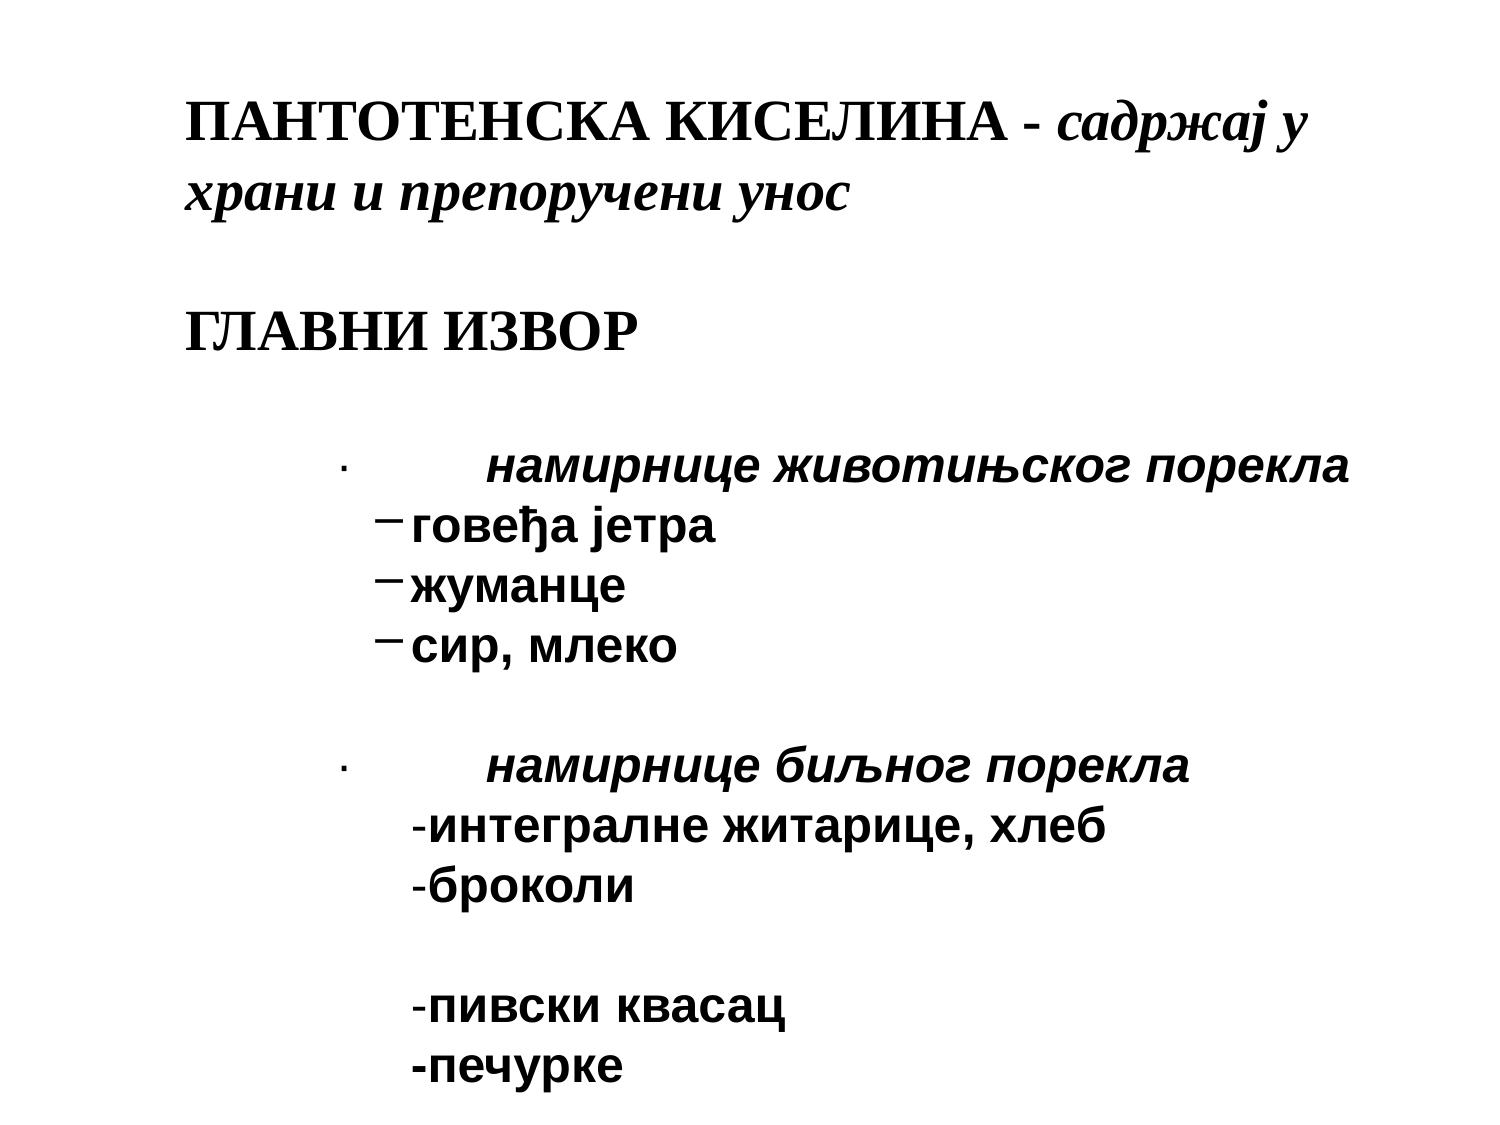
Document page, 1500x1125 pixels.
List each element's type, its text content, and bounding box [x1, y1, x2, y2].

text_box ПАНТОТЕНСКА КИСЕЛИНА - садржај у храни и препоручени унос ГЛАВНИ ИЗВОР · намирнице животињског порекла говеђа јетра жуманце сир, млеко · намирнице биљног порекла -интегралне житарице, хлеб -броколи -пивски квасац -печурке [171, 75, 1446, 1100]
